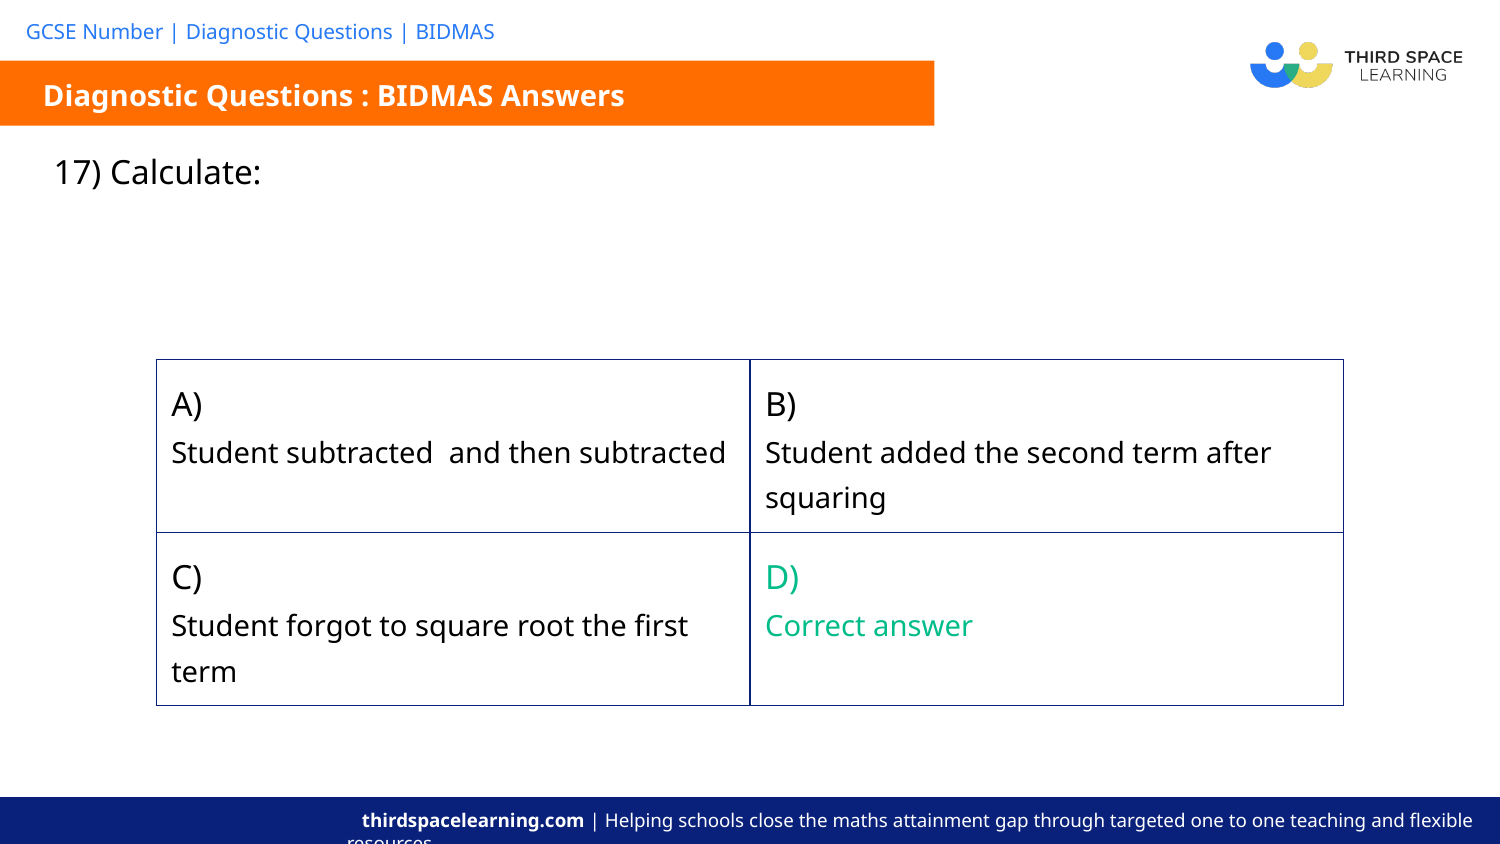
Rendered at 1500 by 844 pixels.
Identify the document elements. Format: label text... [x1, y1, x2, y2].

text_box Diagnostic Questions : BIDMAS Answers [27, 61, 828, 127]
picture [1250, 33, 1465, 99]
